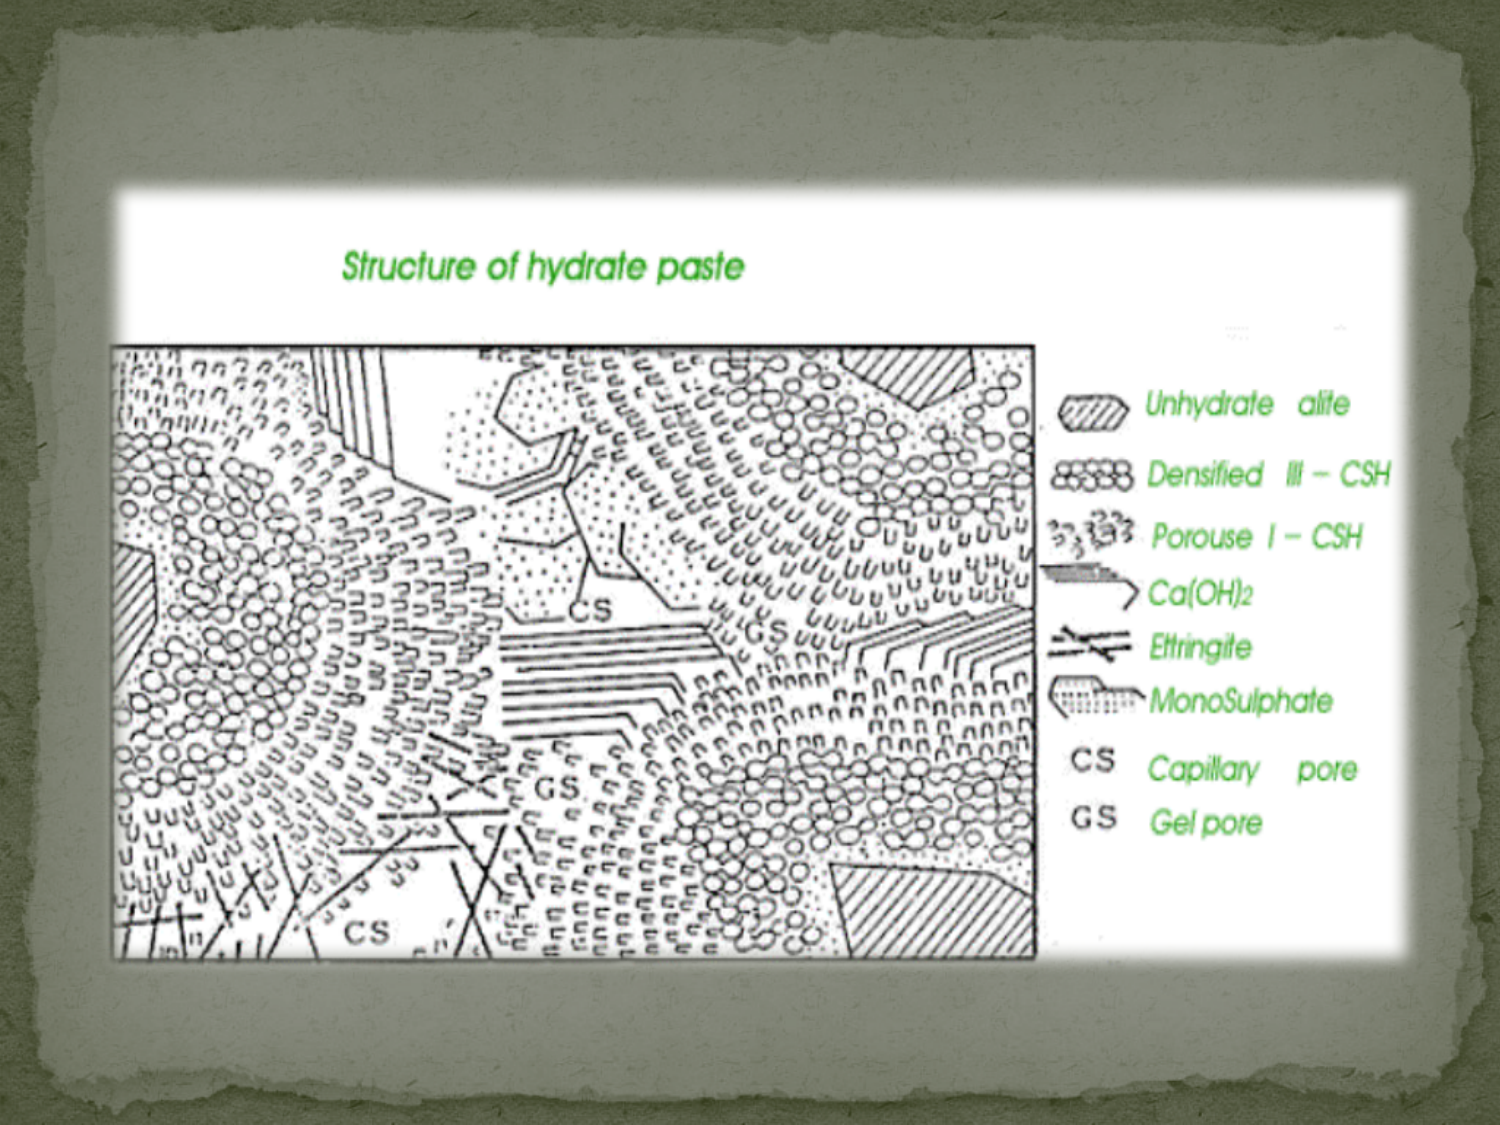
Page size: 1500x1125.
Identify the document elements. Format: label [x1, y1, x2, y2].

picture [102, 174, 1423, 975]
